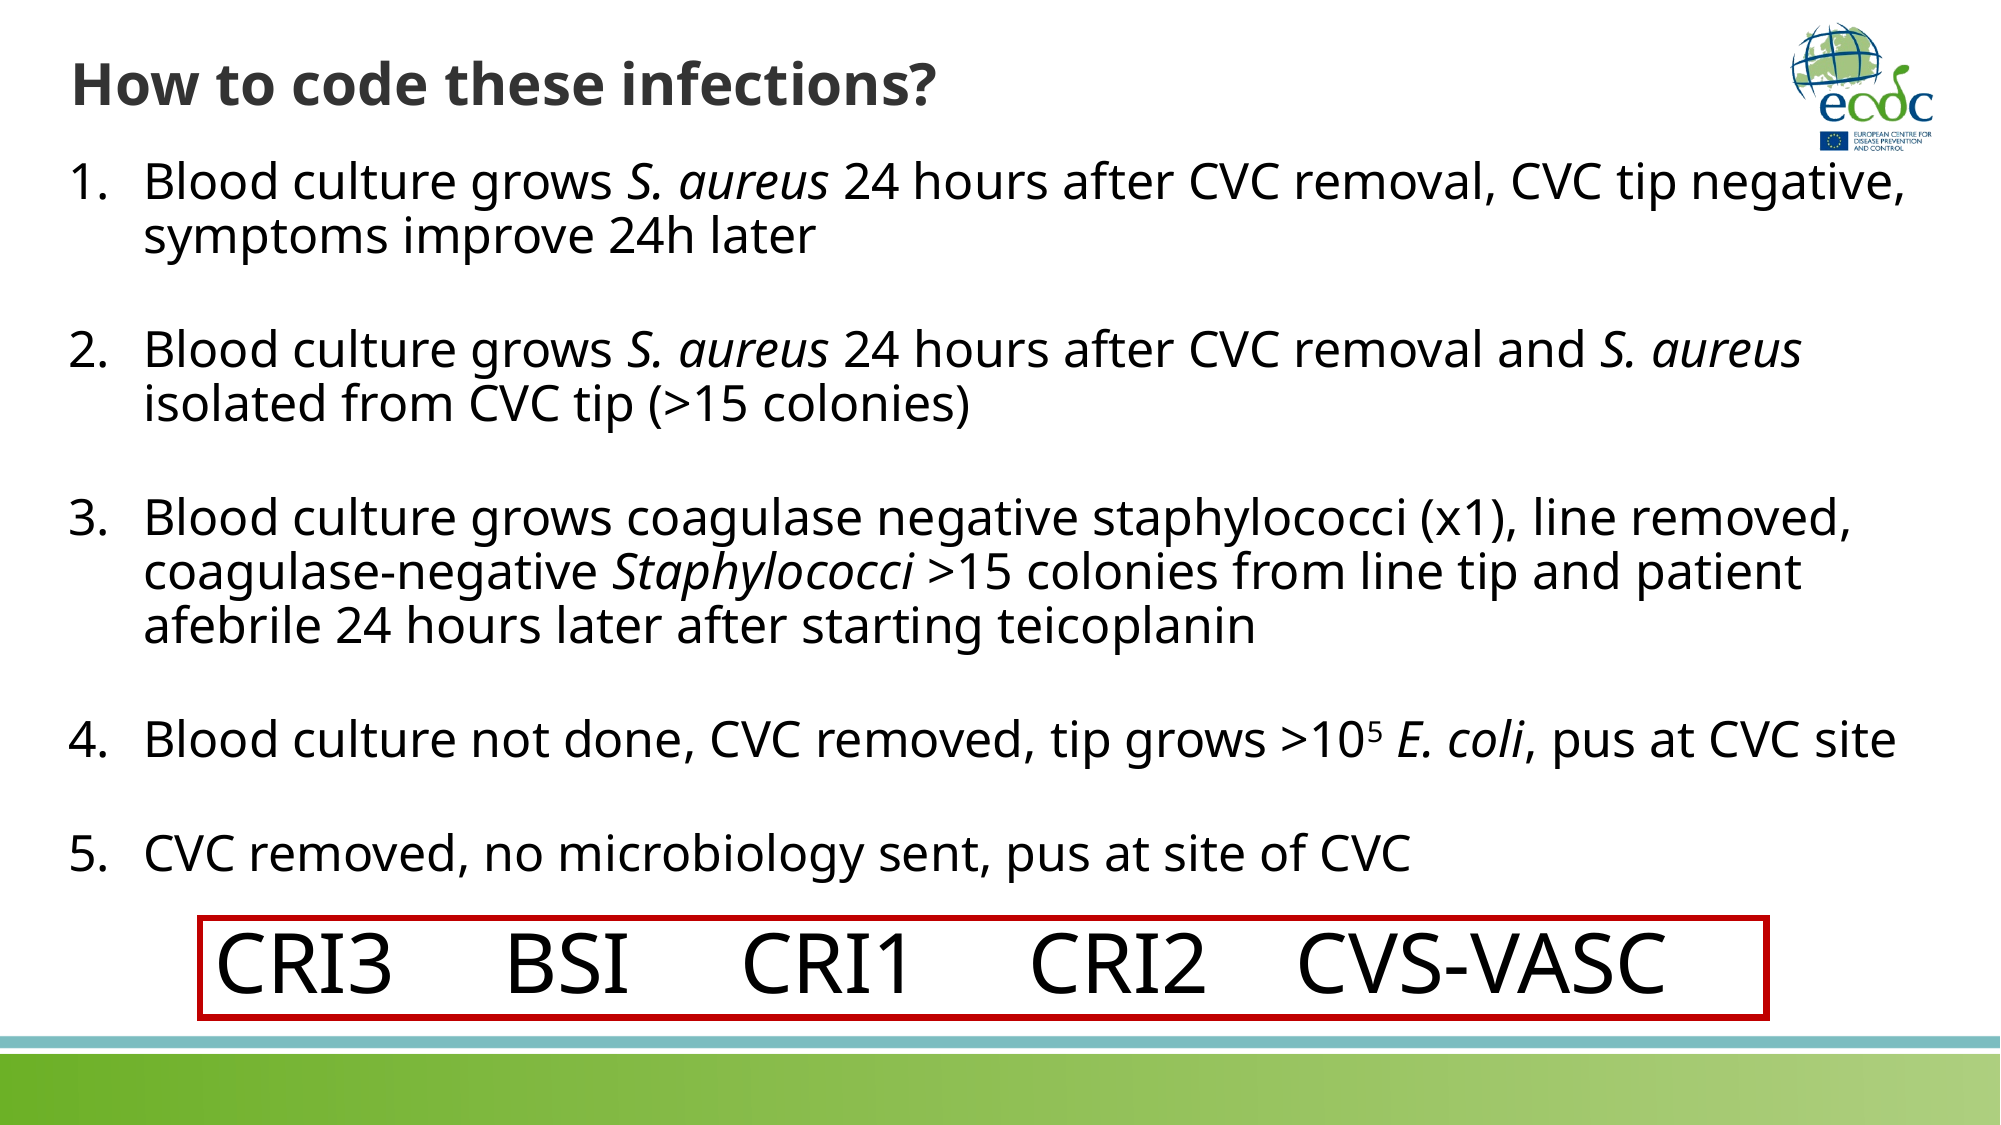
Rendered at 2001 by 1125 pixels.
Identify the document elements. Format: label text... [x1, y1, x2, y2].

picture [0, 0, 2000, 1125]
list Blood culture grows S. aureus 24 hours after CVC removal, CVC tip negative, symptoms improve 24h later Blood culture grows S. aureus 24 hours after CVC removal and S. aureus isolated from CVC tip (>15 colonies) Blood culture grows coagulase negative staphylococci (x1), line removed, coagulase-negative Staphylococci >15 colonies from line tip and patient afebrile 24 hours later after starting teicoplanin Blood culture not done, CVC removed, tip grows >105 E. coli, pus at CVC site CVC removed, no microbiology sent, pus at site of CVC [68, 156, 1934, 1004]
title How to code these infections? [70, 54, 1764, 156]
text_box CRI3 BSI CRI1 CRI2 CVS-VASC [199, 918, 1767, 1018]
